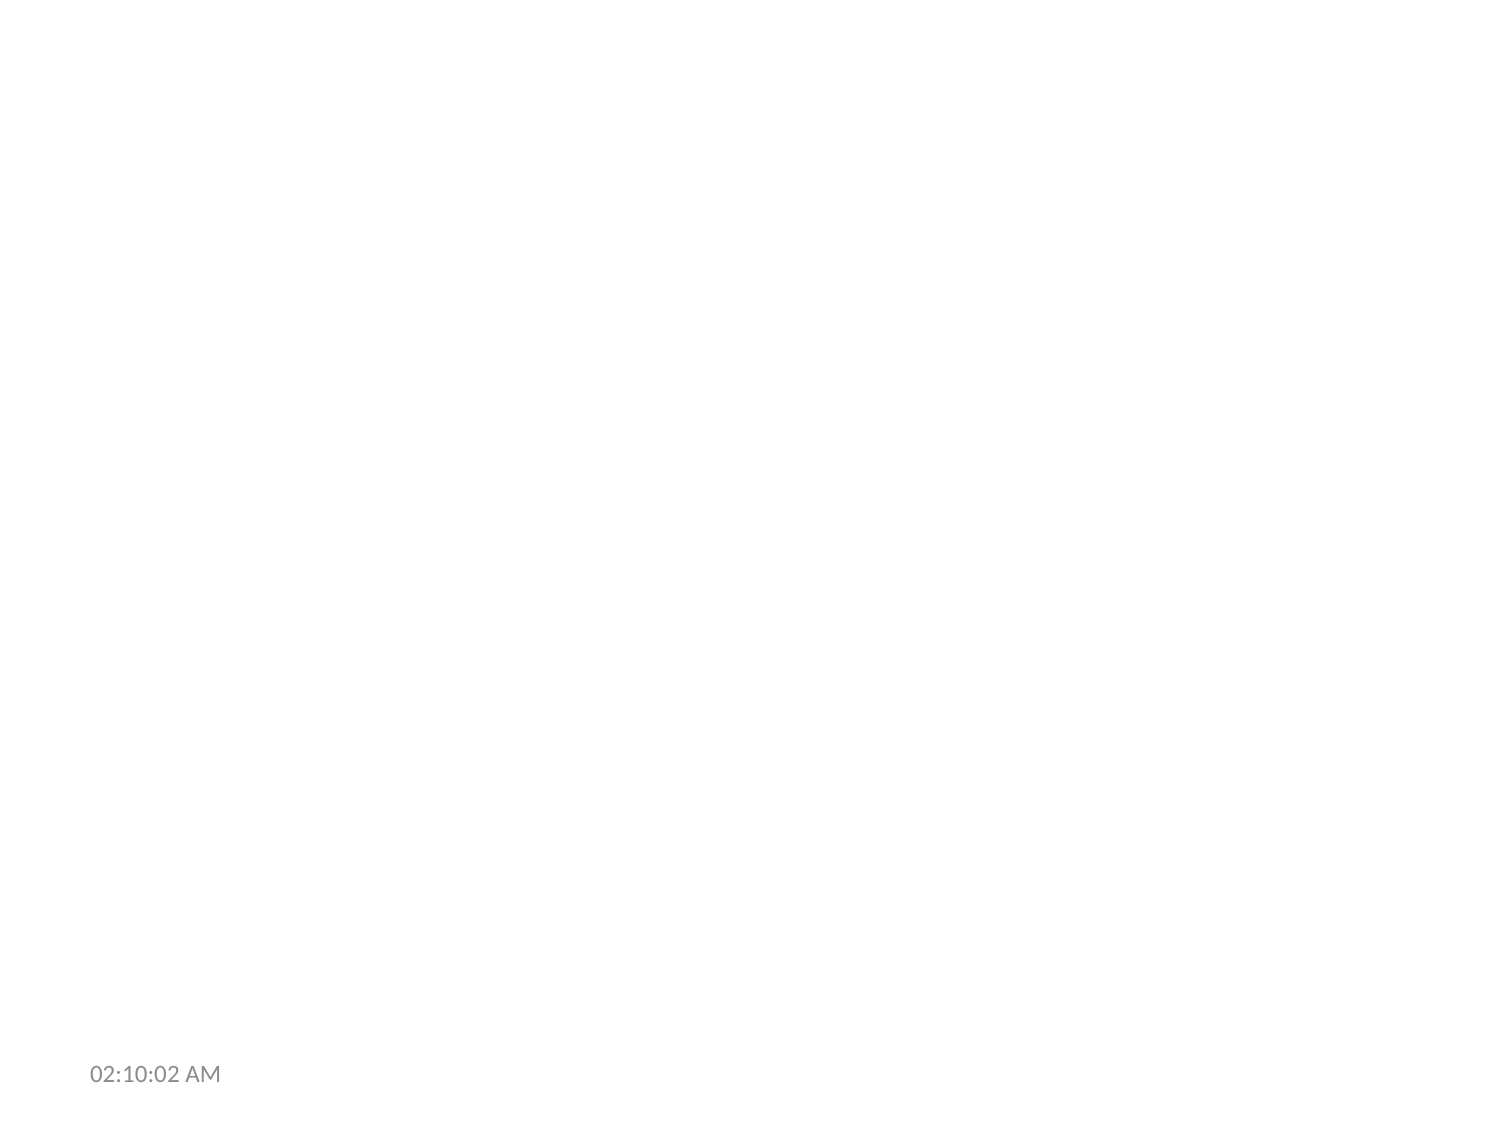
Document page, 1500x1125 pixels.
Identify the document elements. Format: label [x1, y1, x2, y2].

slide_number [75, 1042, 425, 1103]
